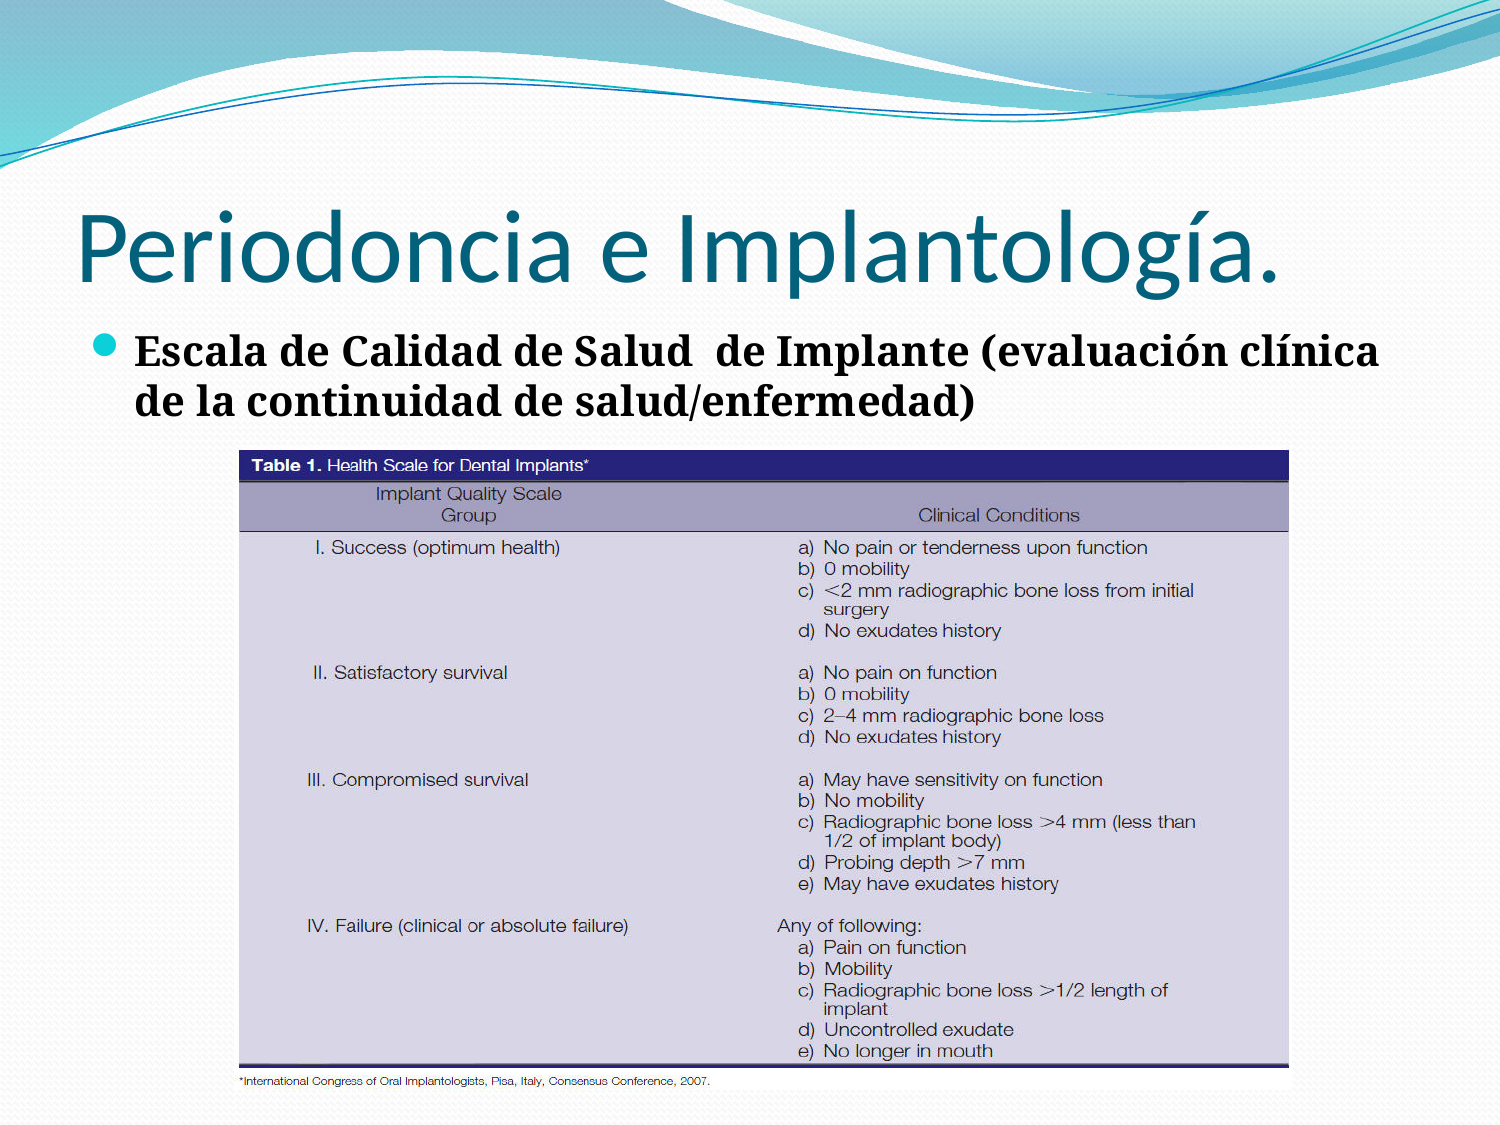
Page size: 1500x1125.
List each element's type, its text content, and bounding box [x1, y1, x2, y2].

title Periodoncia e Implantología. [75, 115, 1425, 303]
picture [234, 445, 1292, 1091]
list Escala de Calidad de Salud de Implante (evaluación clínica de la continuidad de salud/enfermedad) [75, 317, 1425, 1043]
